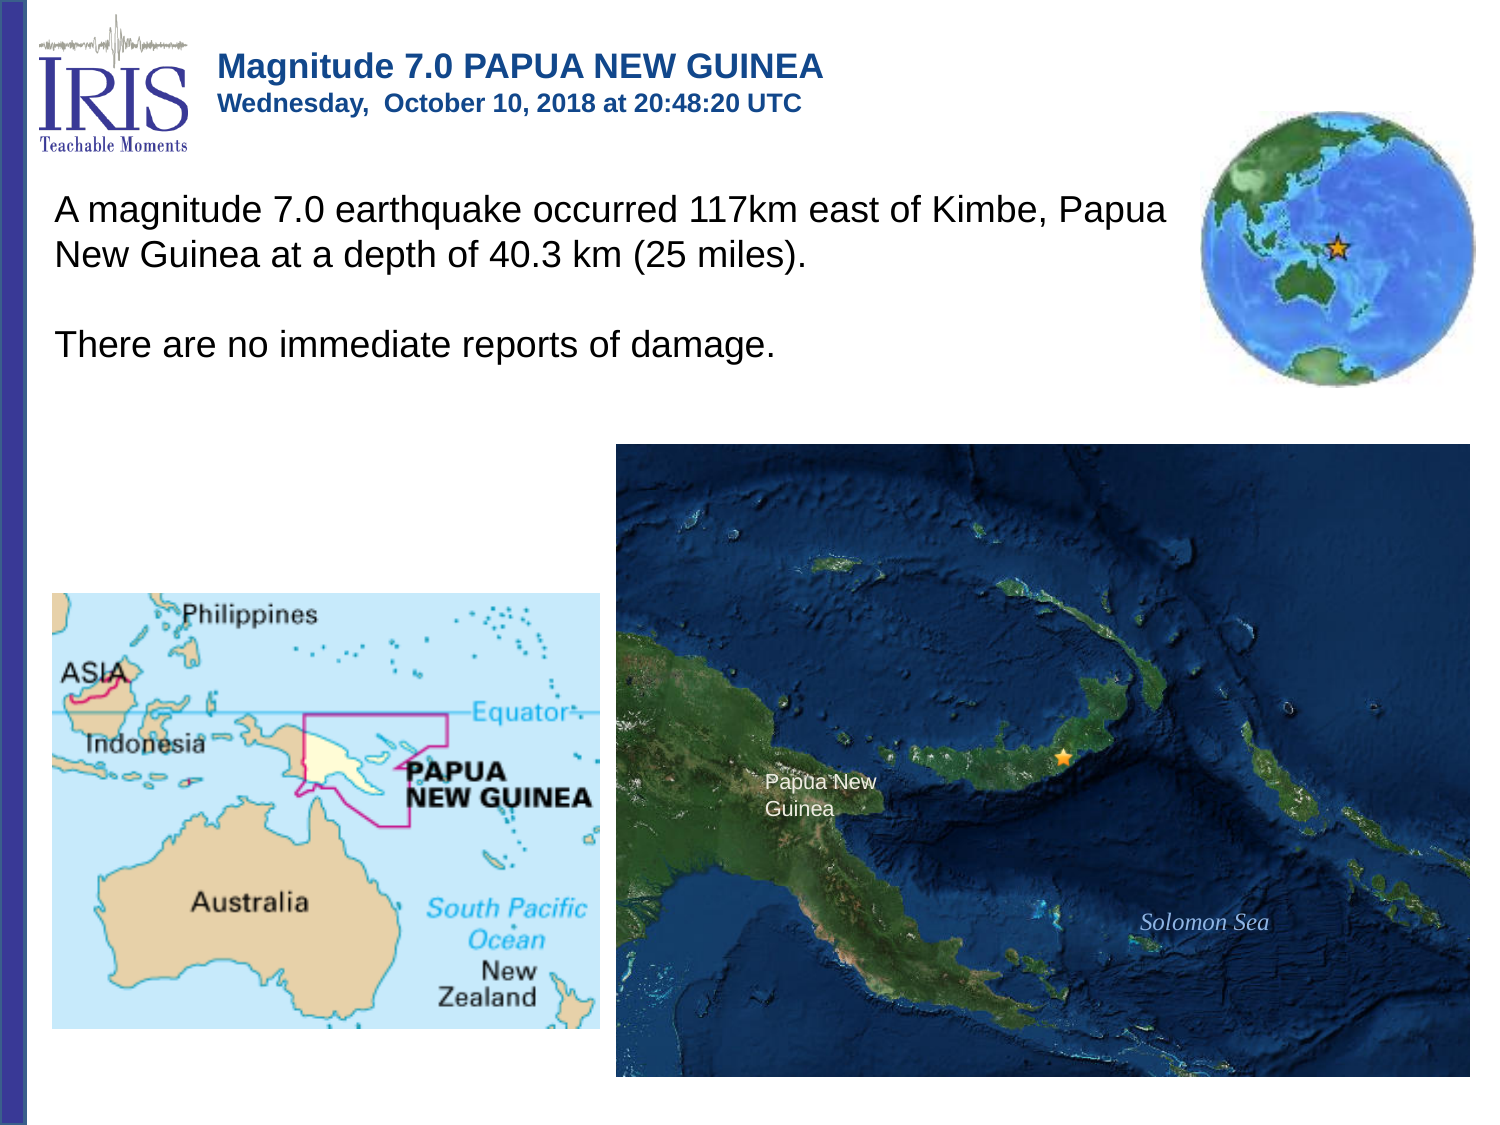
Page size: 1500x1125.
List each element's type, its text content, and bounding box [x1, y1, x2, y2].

text_box A magnitude 7.0 earthquake occurred 117km east of Kimbe, Papua New Guinea at a depth of 40.3 km (25 miles). There are no immediate reports of damage. [39, 177, 1194, 373]
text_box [749, 760, 1338, 944]
text_box [0, 0, 27, 1125]
text_box Magnitude 7.0 PAPUA NEW GUINEA Wednesday, October 10, 2018 at 20:48:20 UTC [202, 0, 1499, 125]
picture [1199, 111, 1476, 388]
picture [39, 12, 188, 165]
picture [616, 443, 1470, 1078]
picture [51, 593, 601, 1030]
